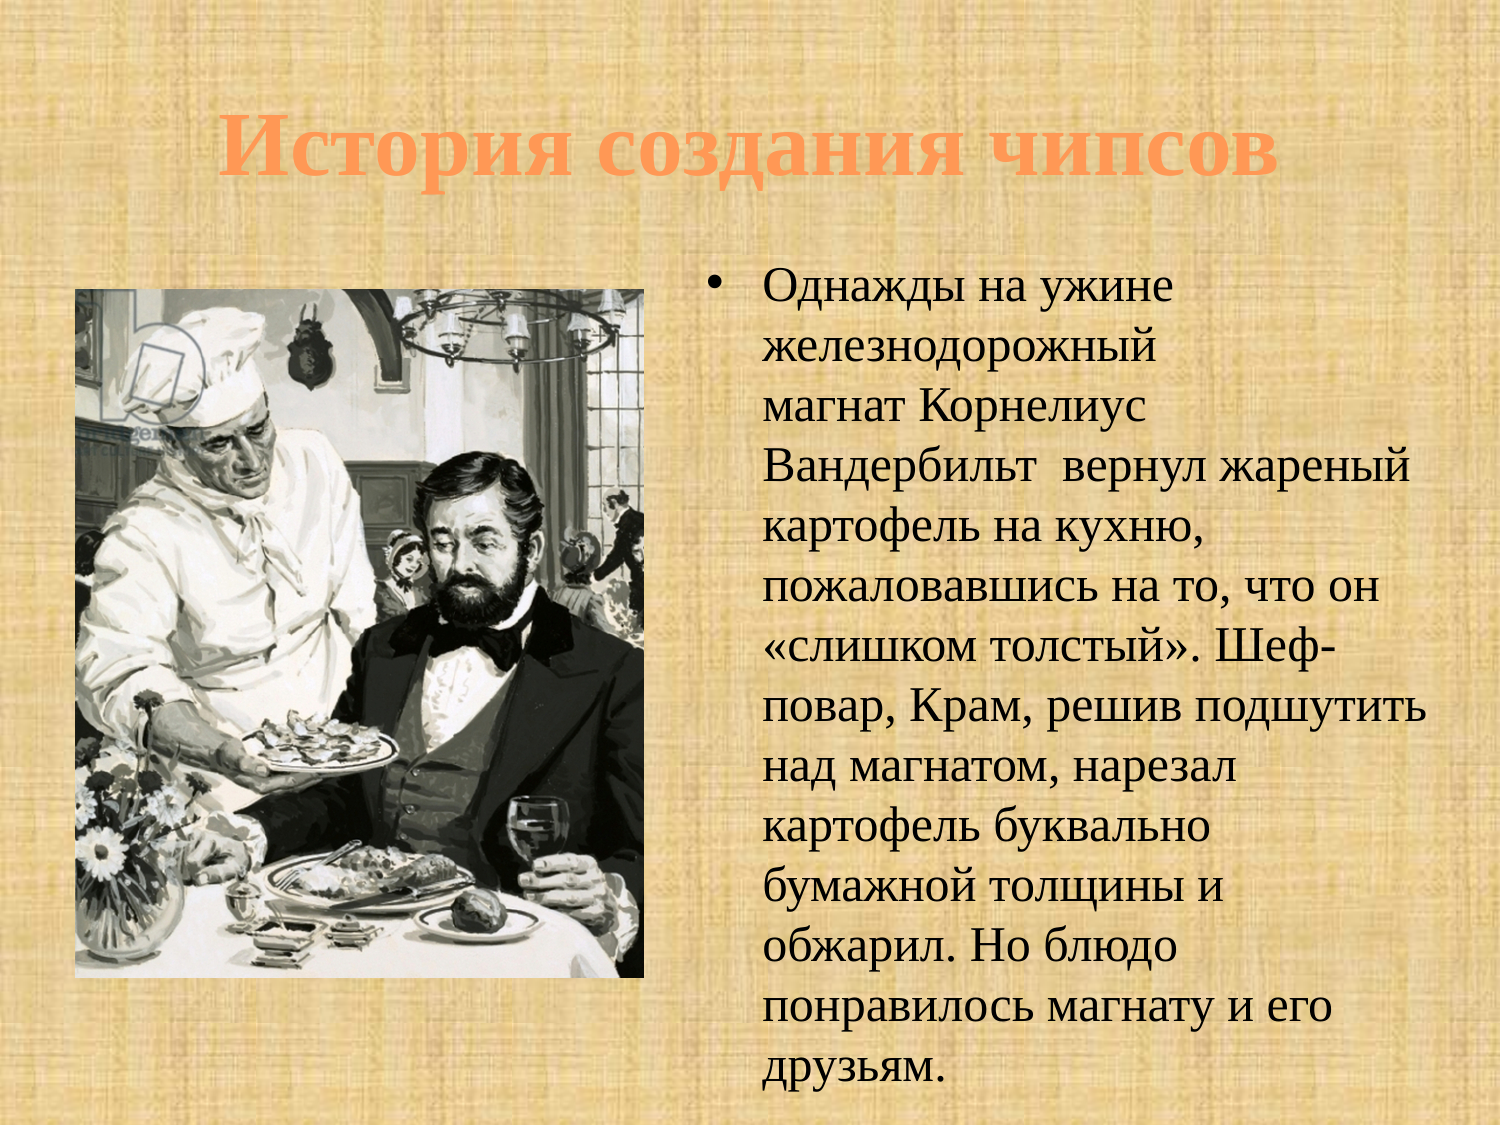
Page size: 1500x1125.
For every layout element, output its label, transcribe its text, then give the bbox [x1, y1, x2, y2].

picture [0, 0, 1500, 1125]
title История создания чипсов [75, 45, 1425, 233]
list Однажды на ужине железнодорожный магнат Корнелиус Вандербильт вернул жареный картофель на кухню, пожаловавшись на то, что он «слишком толстый». Шеф-повар, Крам, решив подшутить над магнатом, нарезал картофель буквально бумажной толщины и обжарил. Но блюдо понравилось магнату и его друзьям. [690, 243, 1447, 1083]
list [74, 289, 644, 978]
